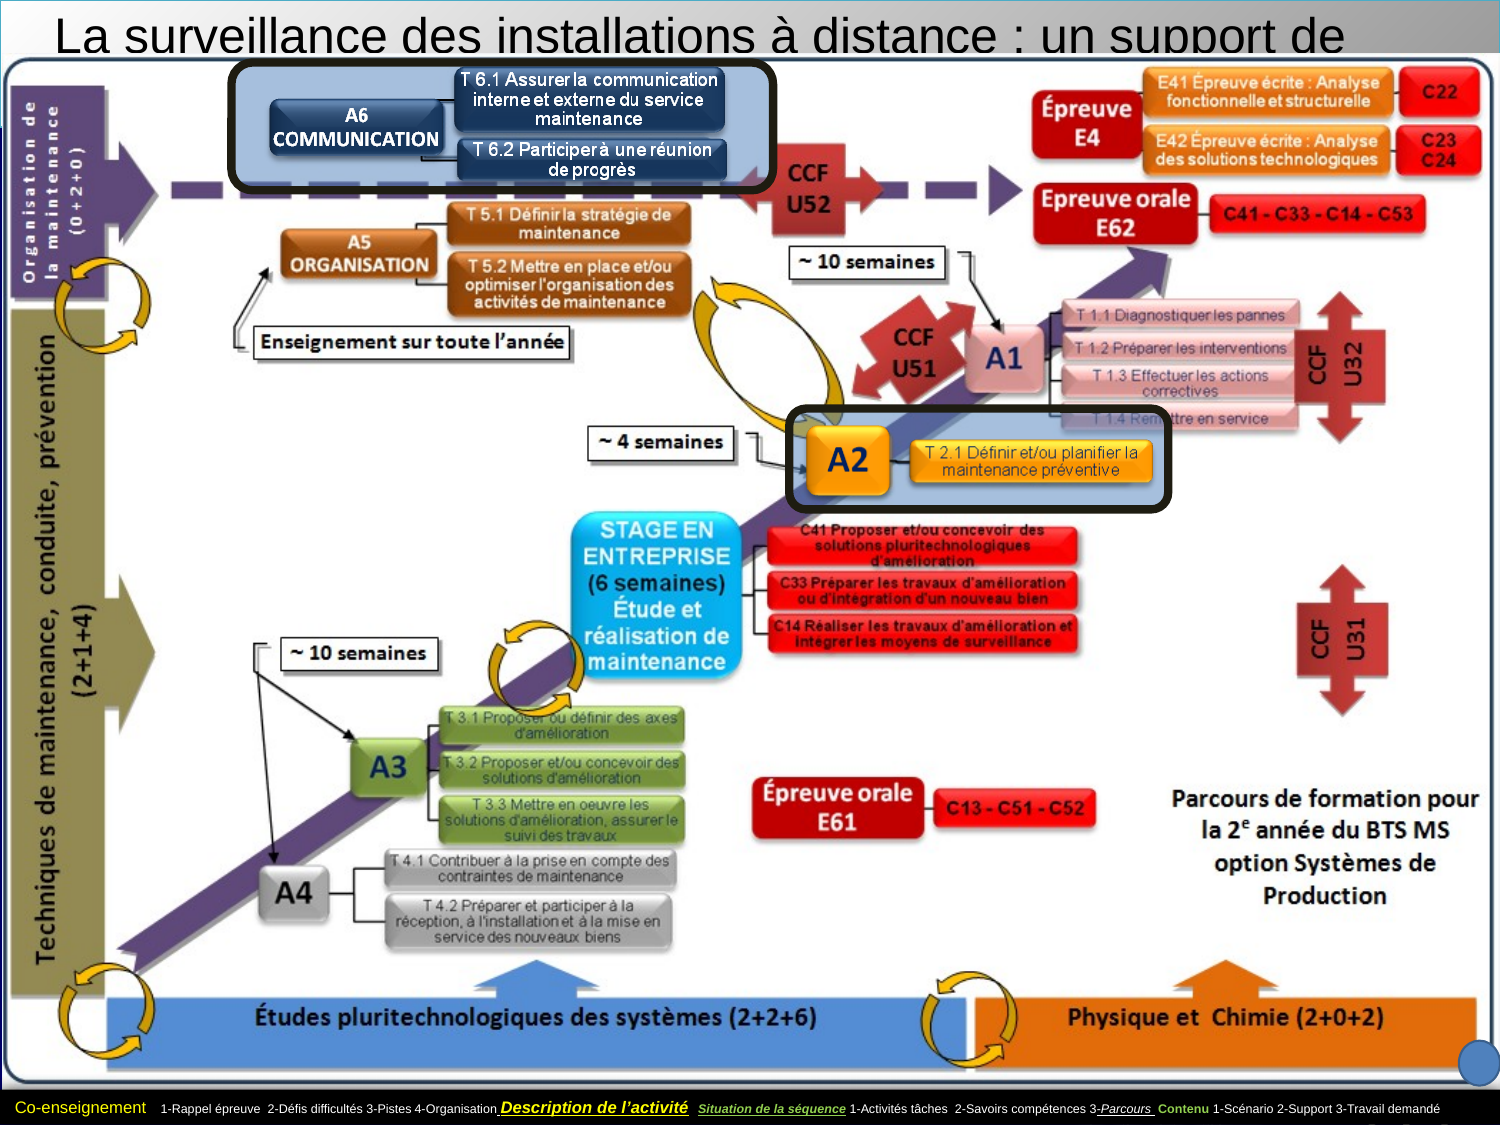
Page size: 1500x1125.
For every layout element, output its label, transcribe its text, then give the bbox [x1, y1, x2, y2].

picture [2, 53, 1500, 1090]
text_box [231, 62, 774, 191]
text_box La surveillance des installations à distance : un support de co-enseignement anglais/sciences industrielles [0, 0, 1500, 53]
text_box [789, 408, 1169, 510]
text_box Co-enseignement 1-Rappel épreuve 2-Défis difficultés 3-Pistes 4-Organisation Description de l’activité Situation de la séquence 1-Activités tâches 2-Savoirs compétences 3-Parcours Contenu 1-Scénario 2-Support 3-Travail demandé [0, 1096, 1500, 1125]
